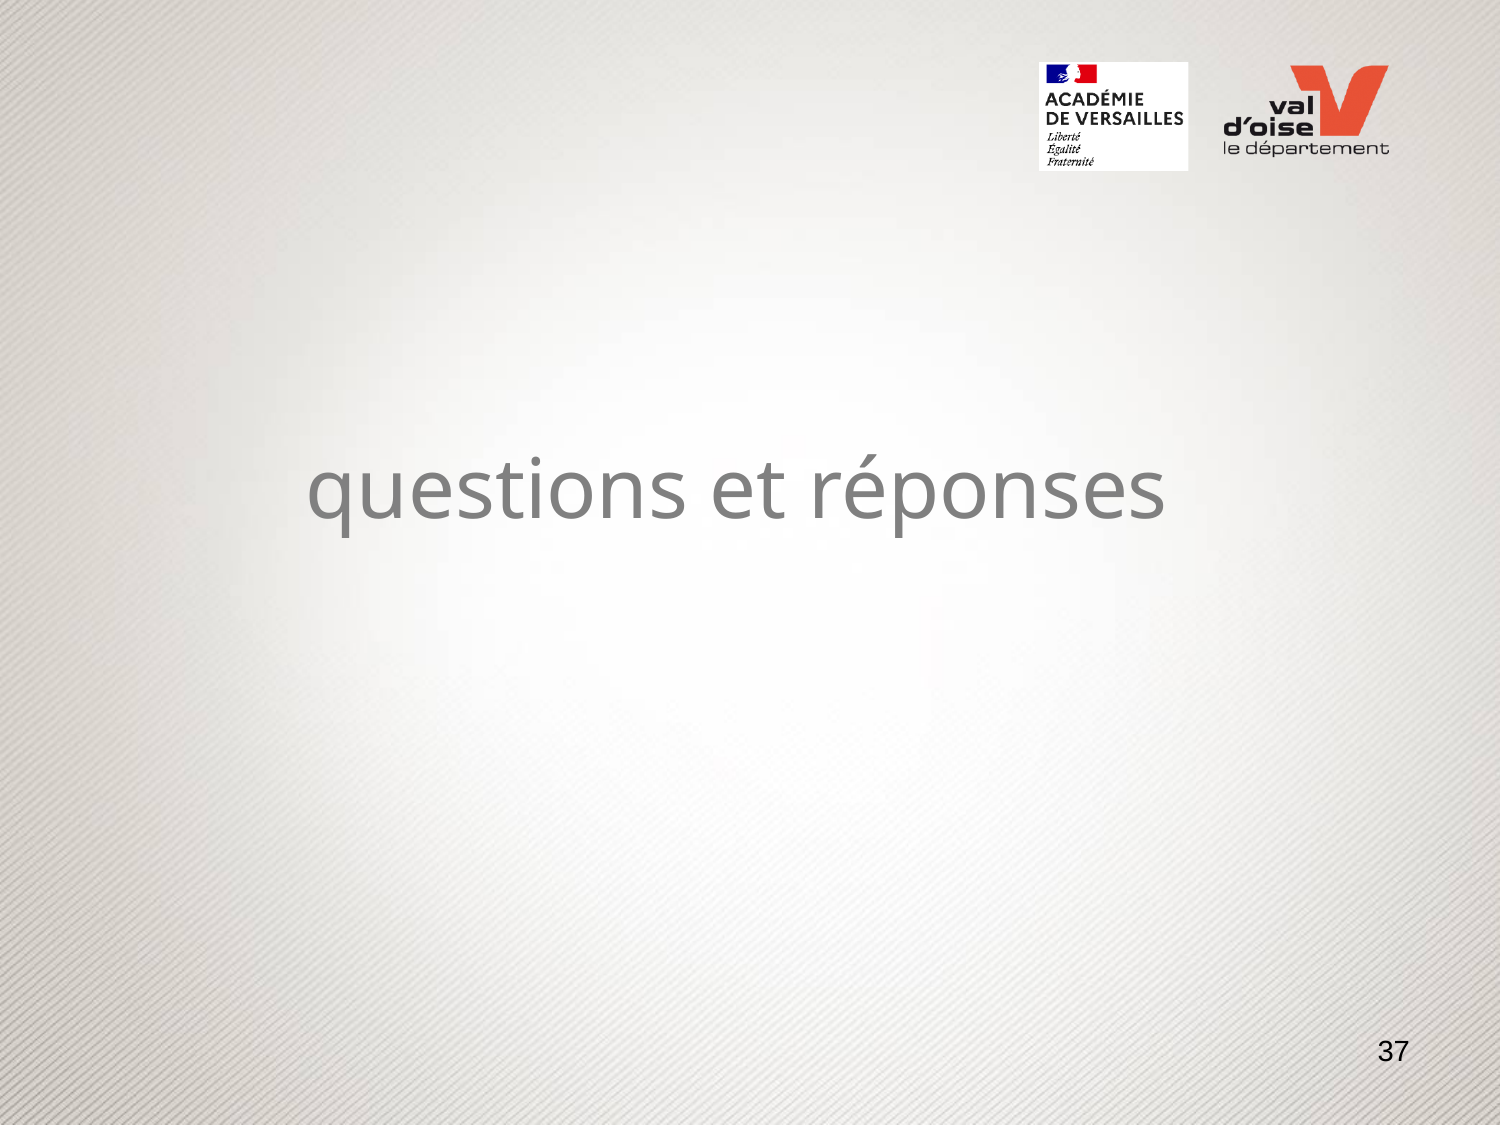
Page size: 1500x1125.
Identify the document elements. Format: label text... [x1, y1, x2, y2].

text_box questions et réponses [83, 428, 1392, 543]
slide_number 37 [1074, 1024, 1425, 1103]
picture [0, 0, 1500, 1125]
